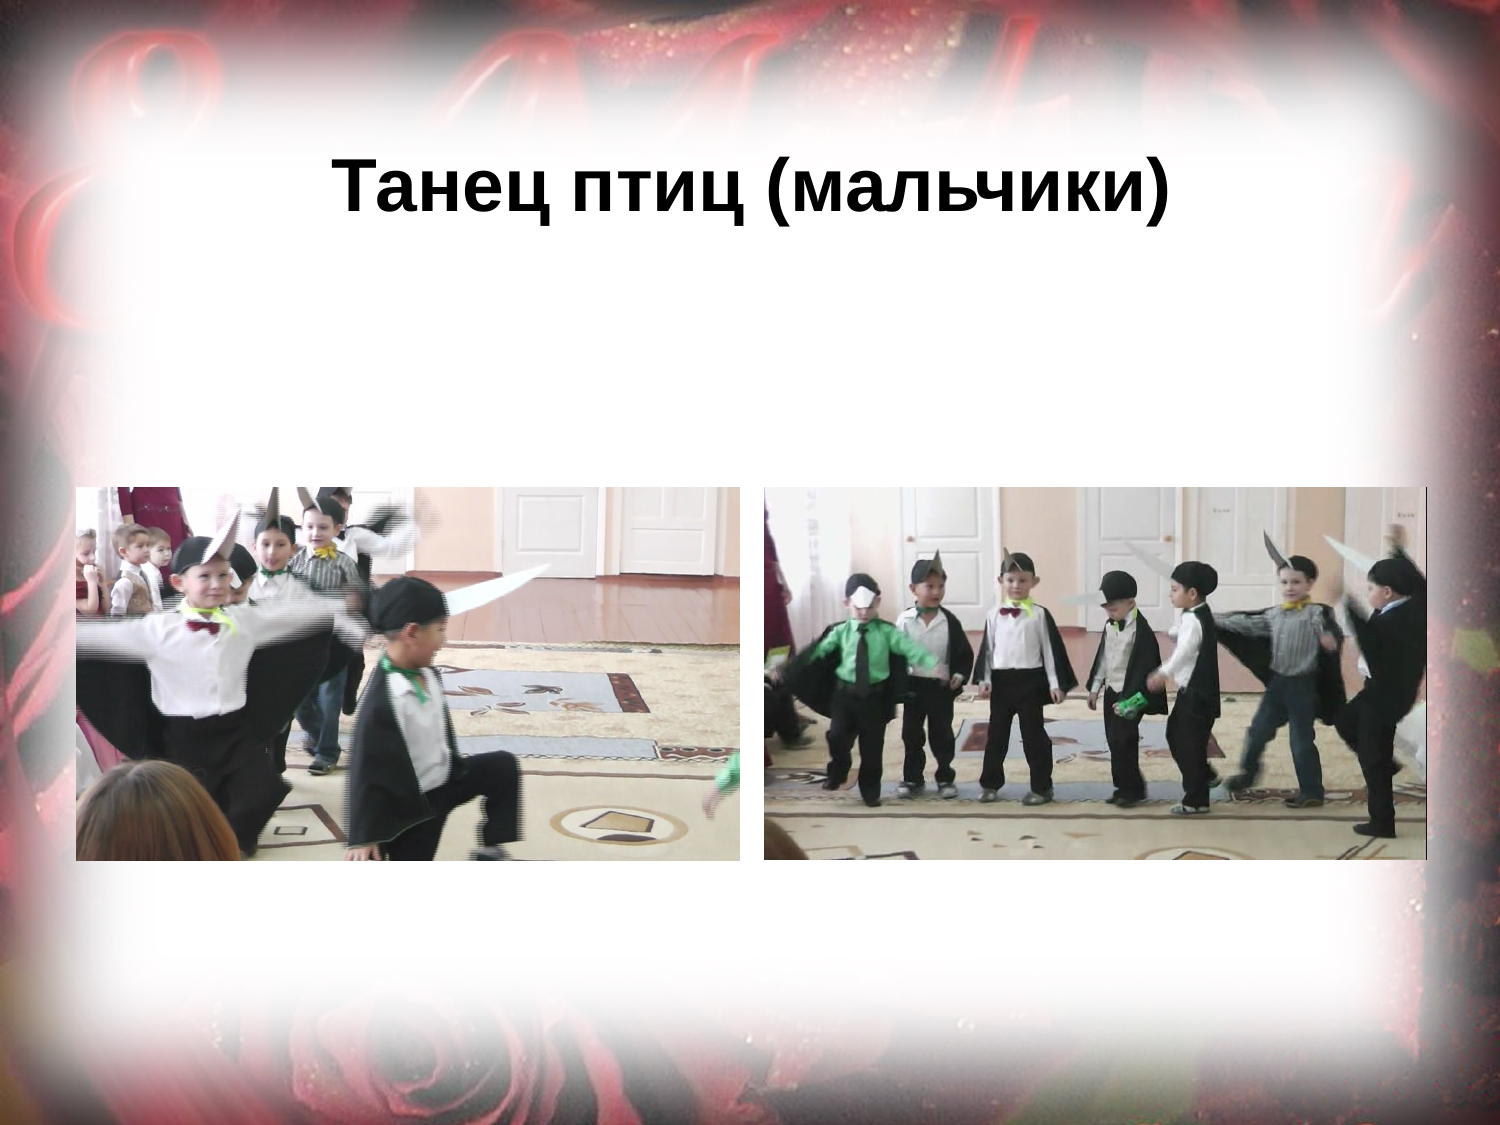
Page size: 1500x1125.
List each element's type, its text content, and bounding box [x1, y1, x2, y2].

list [764, 487, 1427, 860]
picture [0, 0, 1500, 1125]
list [76, 487, 740, 861]
title Танец птиц (мальчики) [76, 77, 1428, 266]
